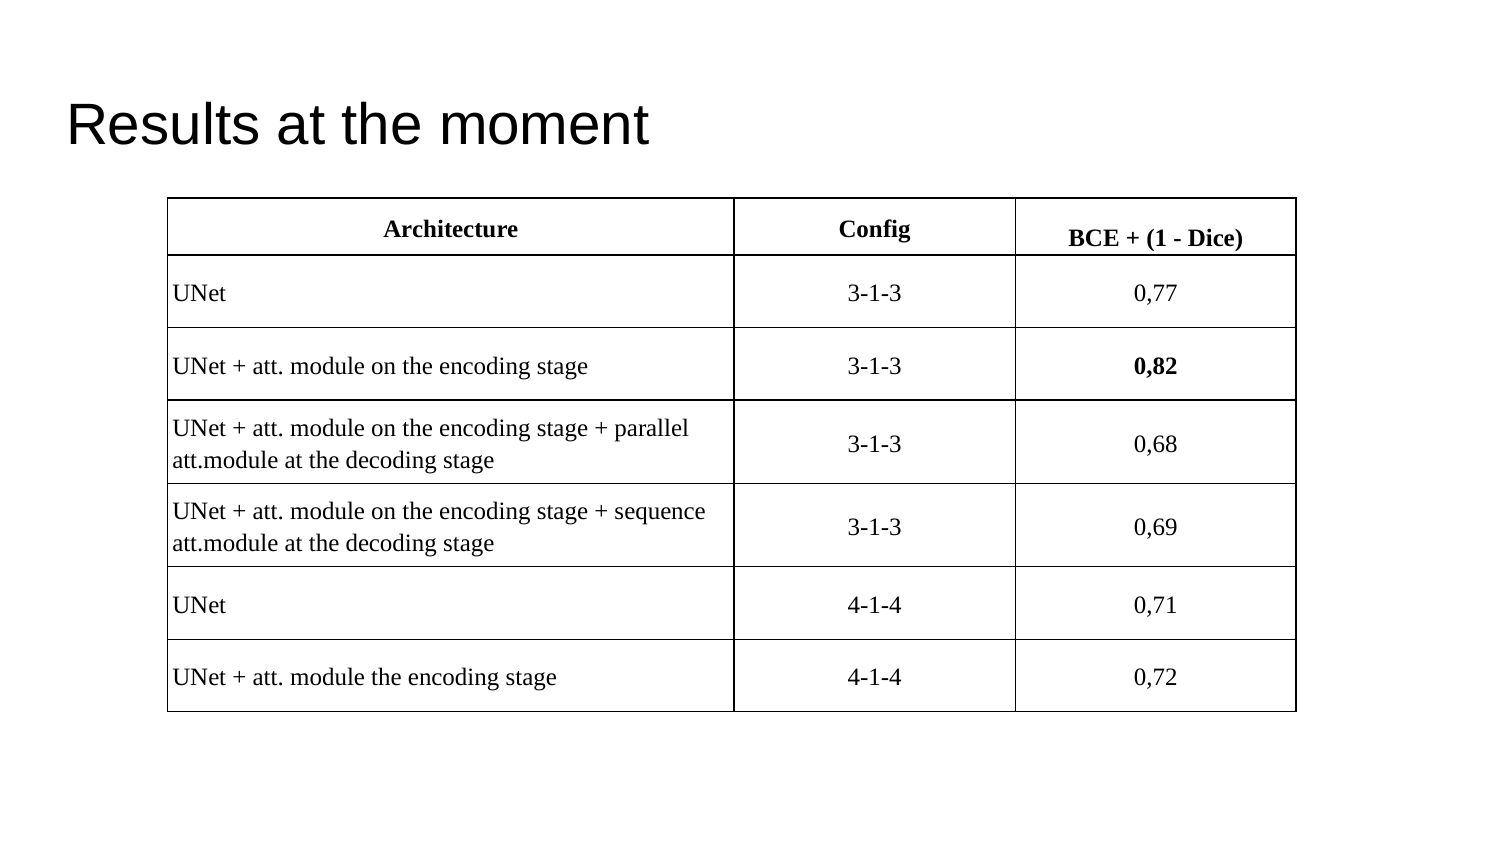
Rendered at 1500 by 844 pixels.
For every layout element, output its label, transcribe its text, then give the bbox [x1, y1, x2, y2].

list [51, 189, 1449, 750]
table_cell 3-1-3 [735, 328, 1015, 399]
table_header Config [735, 199, 1015, 254]
table_cell 4-1-4 [735, 567, 1015, 639]
table_cell 0,69 [1016, 484, 1295, 566]
table_cell UNet [168, 256, 733, 327]
table_cell 0,72 [1016, 640, 1295, 711]
table_cell 3-1-3 [735, 484, 1015, 566]
table_cell UNet [168, 567, 733, 639]
table_cell UNet + att. module the encoding stage [168, 640, 733, 711]
title Results at the moment [51, 71, 1449, 166]
table_cell 0,68 [1016, 401, 1295, 483]
table_cell UNet + att. module on the encoding stage + parallel att.module at the decoding stage [168, 401, 733, 483]
table_cell 3-1-3 [735, 401, 1015, 483]
table_header BCE + (1 - Dice) [1016, 199, 1295, 254]
table_header Architecture [168, 199, 733, 254]
table_cell UNet + att. module on the encoding stage [168, 328, 733, 399]
table_cell UNet + att. module on the encoding stage + sequence att.module at the decoding stage [168, 484, 733, 566]
table_cell 3-1-3 [735, 256, 1015, 327]
table_cell 4-1-4 [735, 640, 1015, 711]
table_cell 0,77 [1016, 256, 1295, 327]
table_cell 0,82 [1016, 328, 1295, 399]
table_cell 0,71 [1016, 567, 1295, 639]
